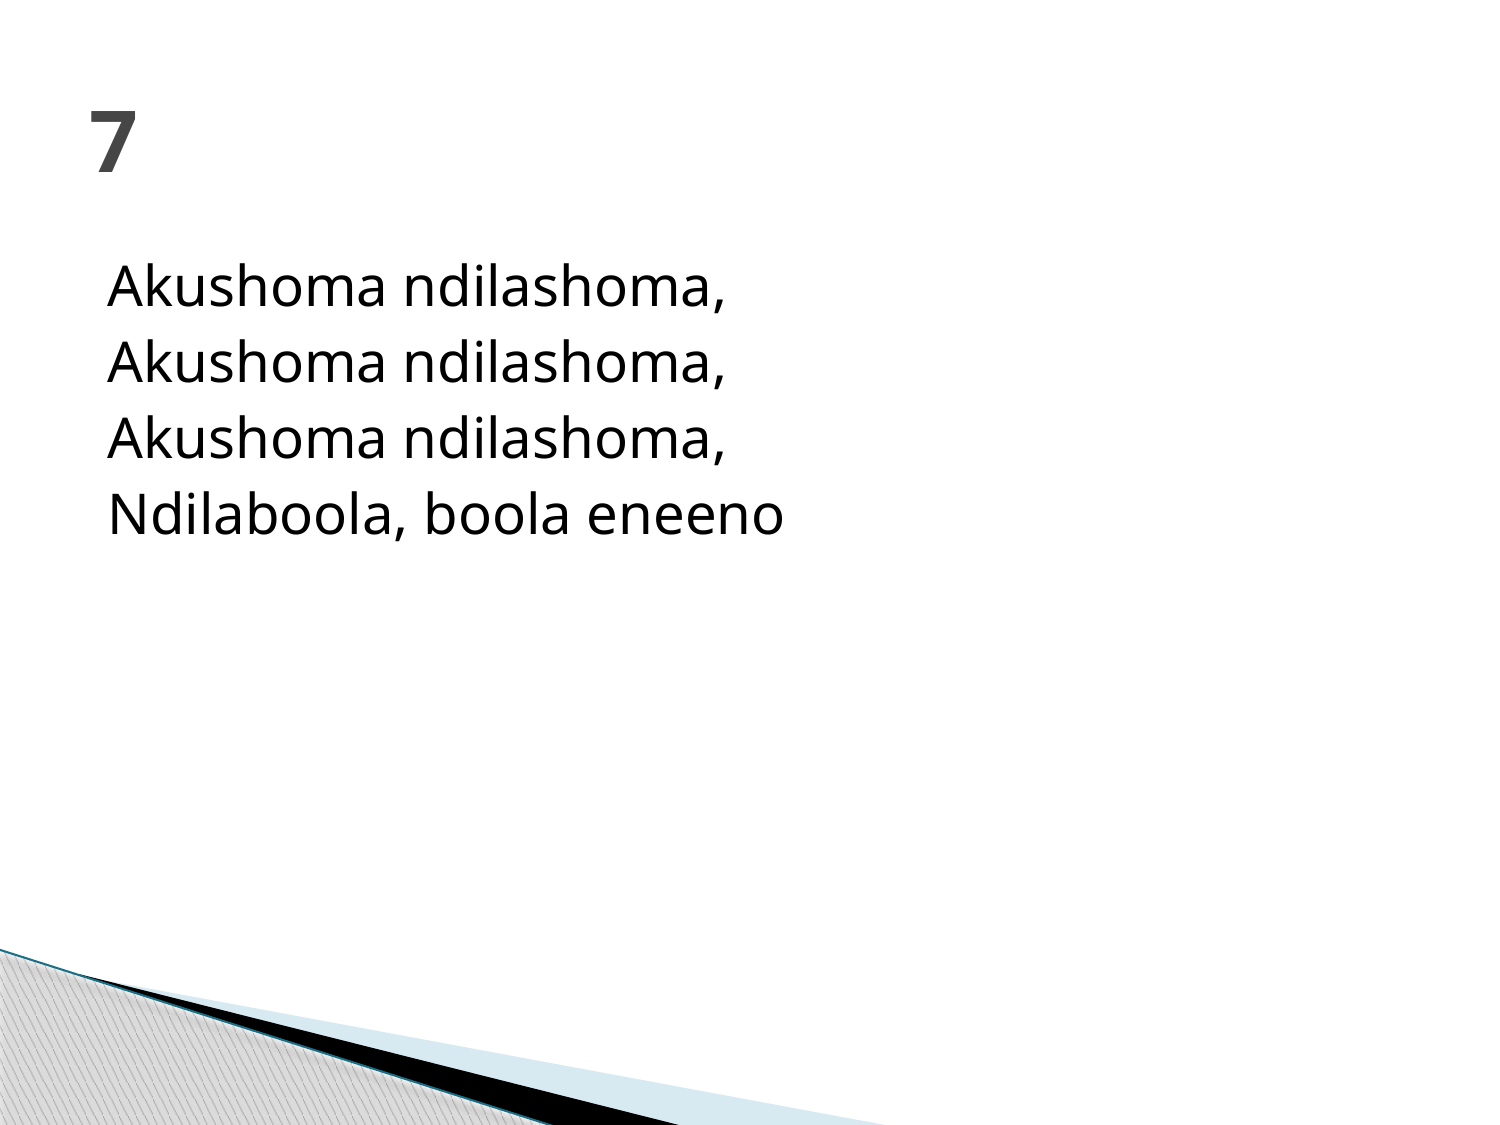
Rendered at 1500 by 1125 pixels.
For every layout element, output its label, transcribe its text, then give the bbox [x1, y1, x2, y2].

list Akushoma ndilashoma, Akushoma ndilashoma, Akushoma ndilashoma, Ndilaboola, boola eneeno [75, 243, 1425, 986]
title 7 [75, 45, 1425, 233]
